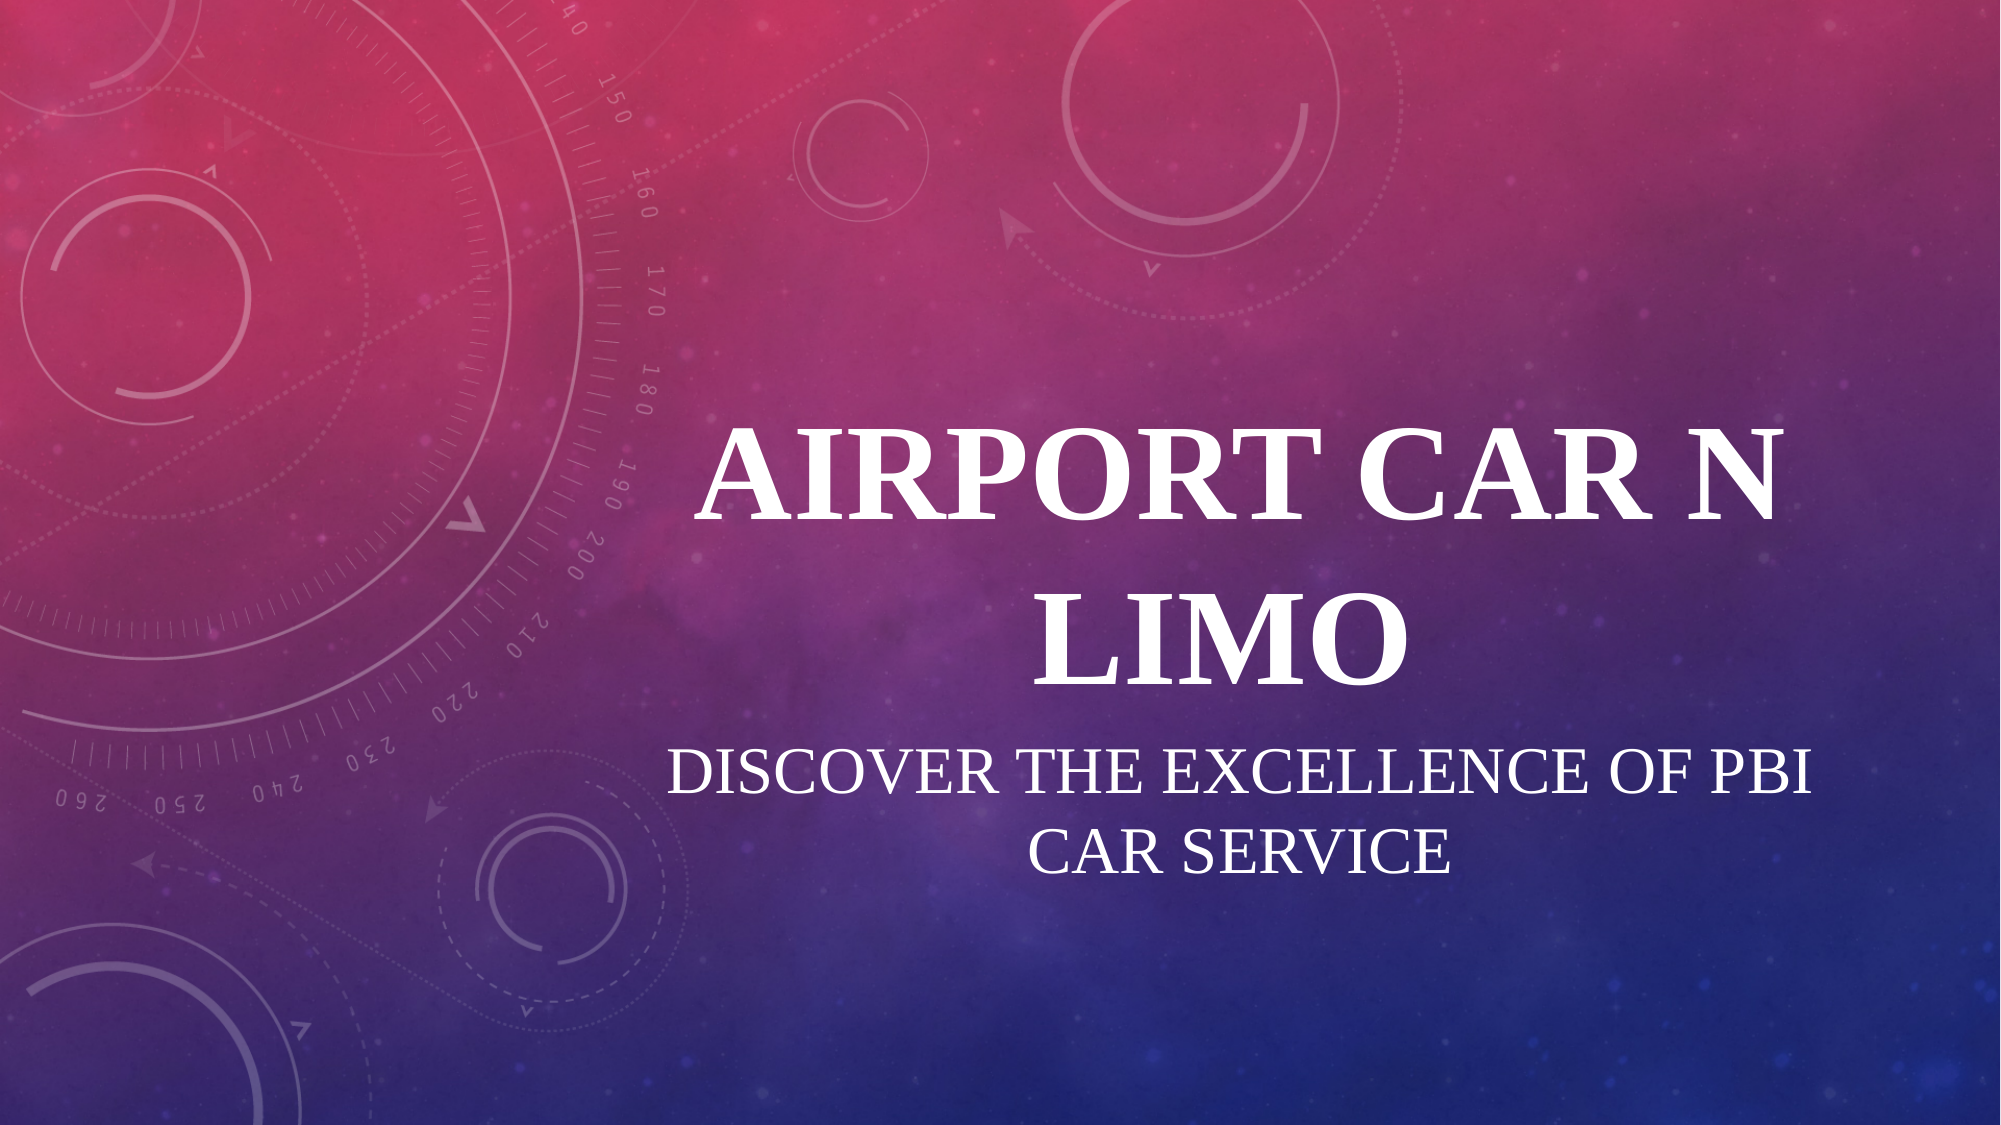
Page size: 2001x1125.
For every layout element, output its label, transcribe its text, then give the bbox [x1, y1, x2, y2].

subtitle Discover the Excellence of PBI Car Service [650, 719, 1831, 950]
picture [0, 0, 2001, 1125]
title Airport Car N Limo [650, 322, 1831, 719]
